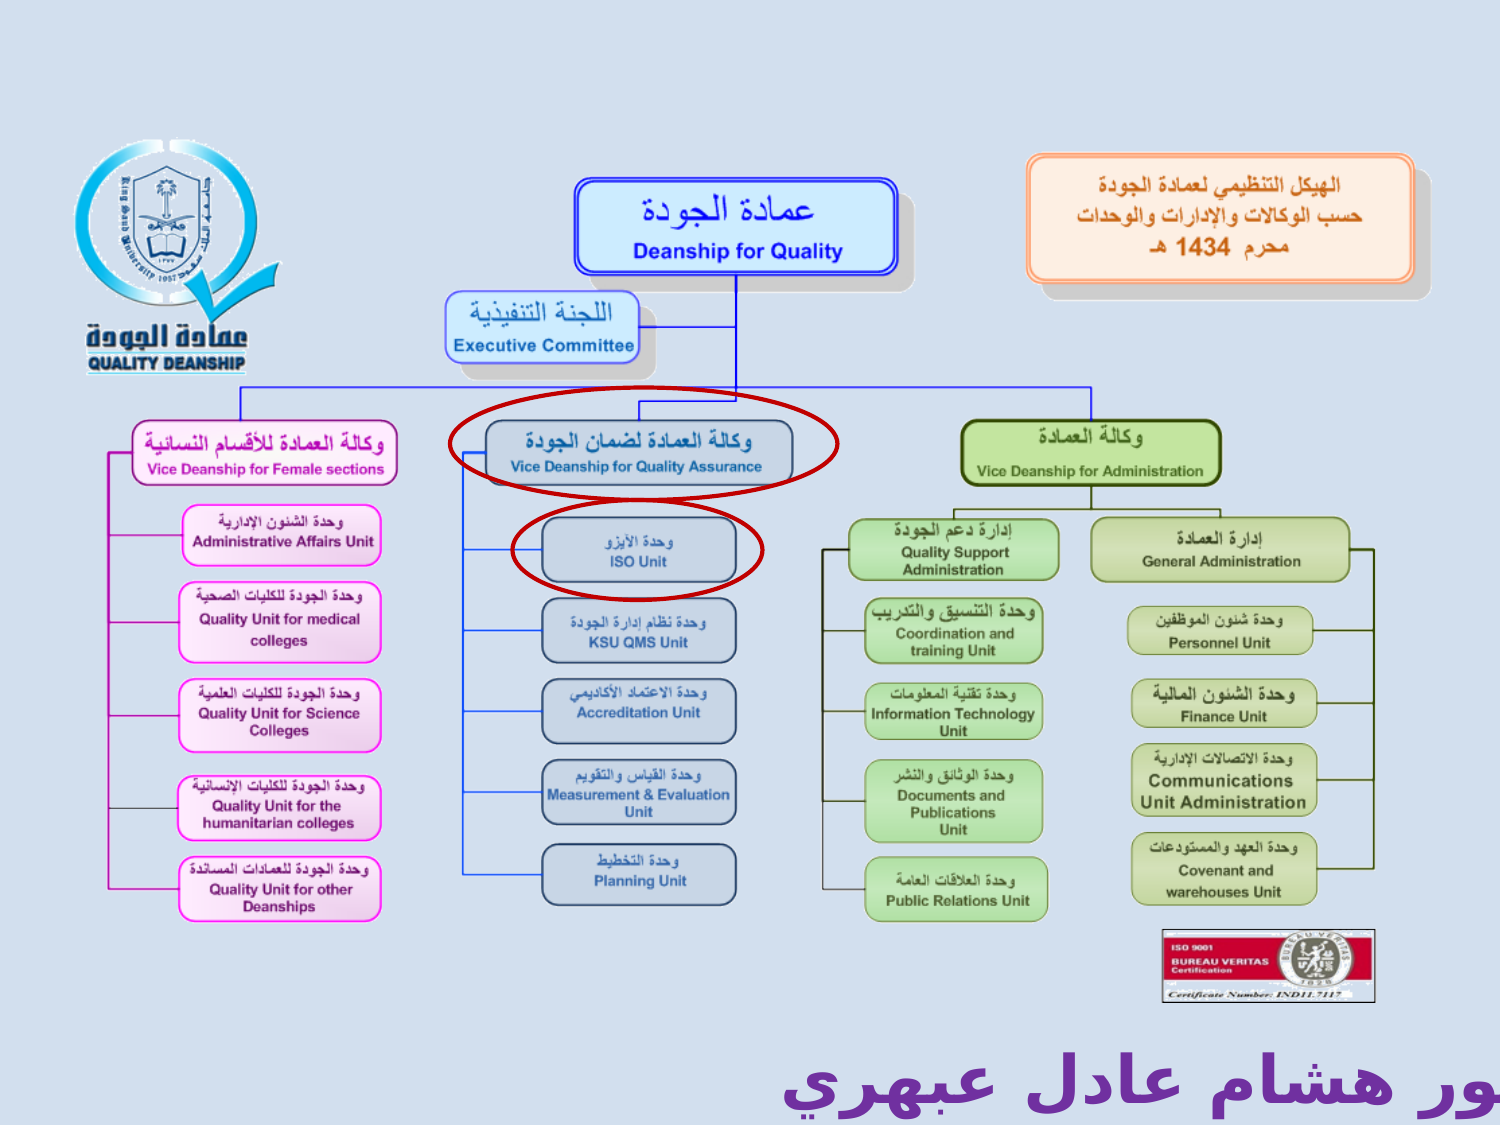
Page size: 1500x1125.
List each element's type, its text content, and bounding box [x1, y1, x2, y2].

text_box الدكتور هشام عادل عبهري [765, 1029, 1500, 1124]
picture [49, 137, 1432, 1003]
text_box [0, 0, 1500, 1125]
